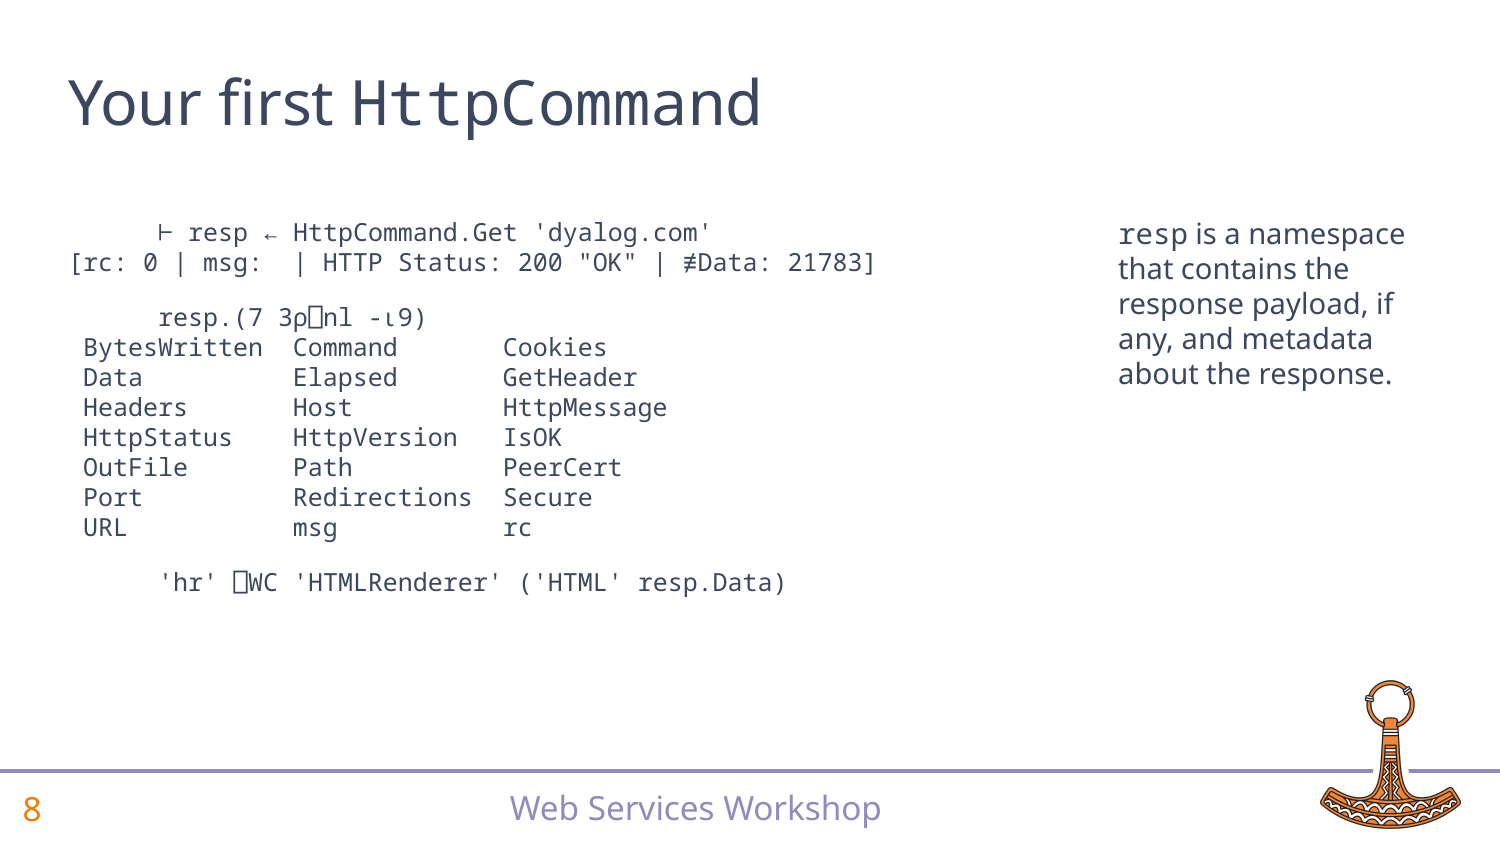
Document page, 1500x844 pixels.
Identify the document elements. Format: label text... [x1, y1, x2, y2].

title Your first HttpCommand [53, 43, 1203, 157]
picture [252, 141, 1003, 565]
list ⊢ resp ← HttpCommand.Get 'dyalog.com' [rc: 0 | msg: | HTTP Status: 200 "OK" | ≢Data: 21783] resp.(7 3⍴⎕nl -⍳9) BytesWritten Command Cookies Data Elapsed GetHeader Headers Host HttpMessage HttpStatus HttpVersion IsOK OutFile Path PeerCert Port Redirections Secure URL msg rc 'hr' ⎕WC 'HTMLRenderer' ('HTML' resp.Data) [53, 209, 1053, 726]
picture [1320, 680, 1461, 829]
list resp is a namespace that contains the response payload, if any, and metadata about the response. [1103, 207, 1453, 740]
